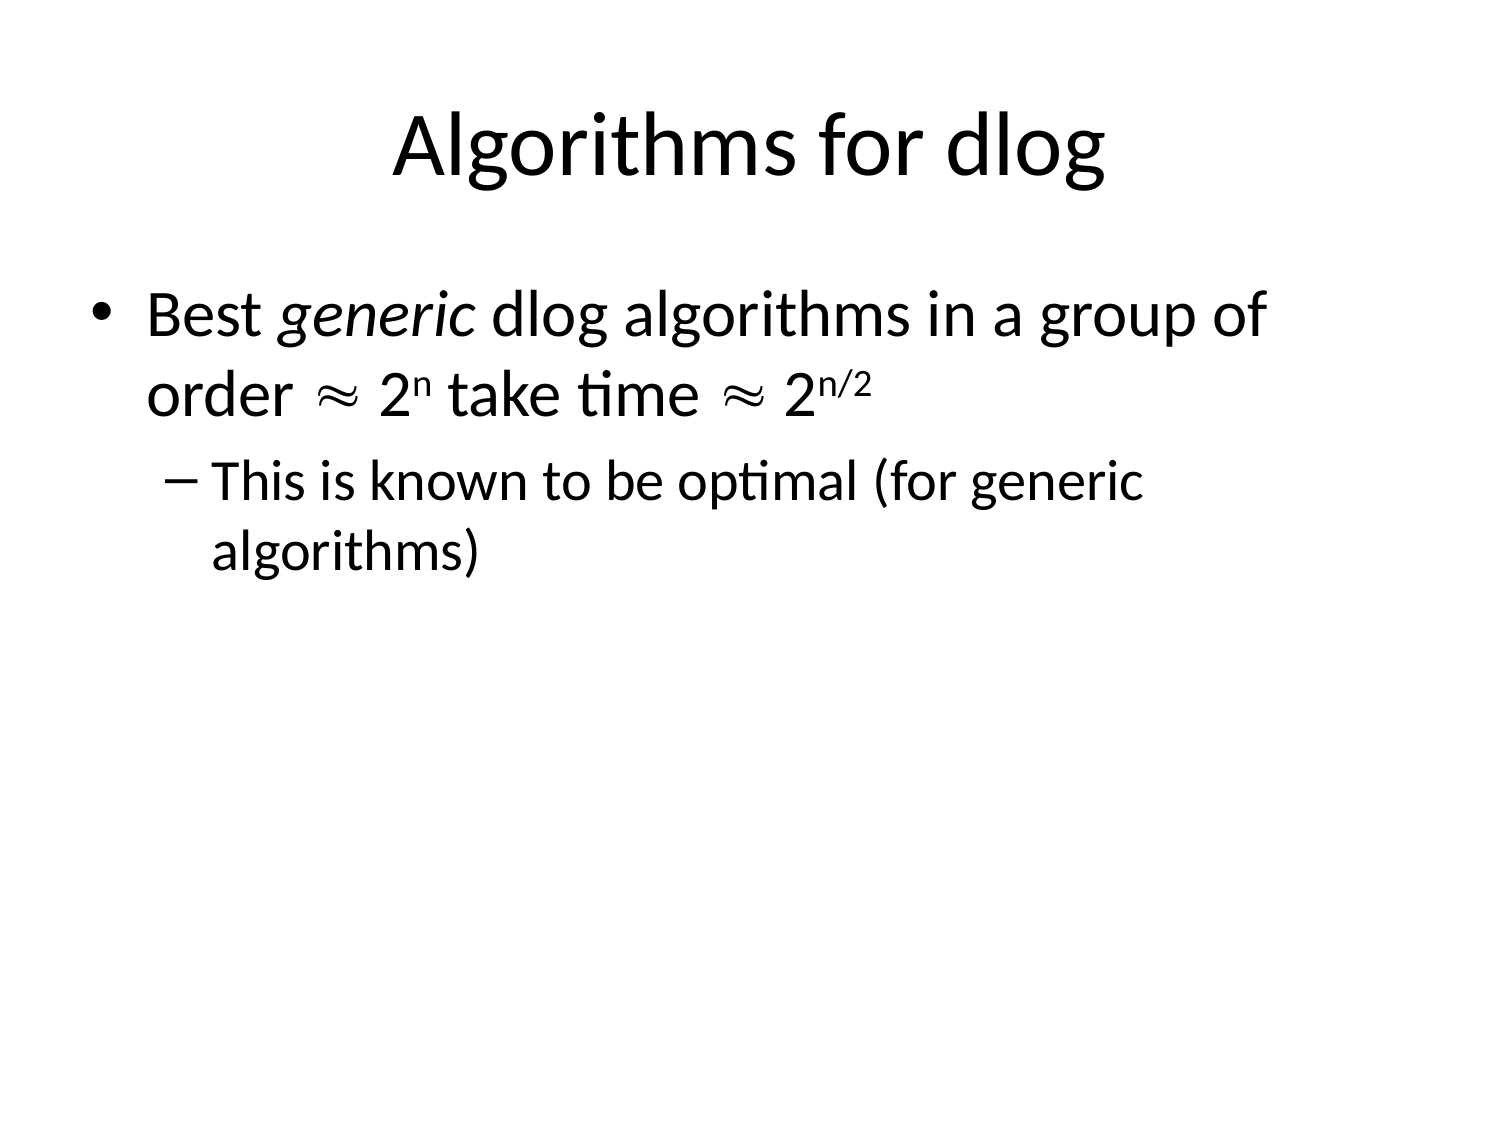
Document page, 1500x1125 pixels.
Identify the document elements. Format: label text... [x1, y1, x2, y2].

title Algorithms for dlog [75, 45, 1425, 233]
list Best generic dlog algorithms in a group of order  2n take time  2n/2 This is known to be optimal (for generic algorithms) [75, 262, 1425, 1005]
